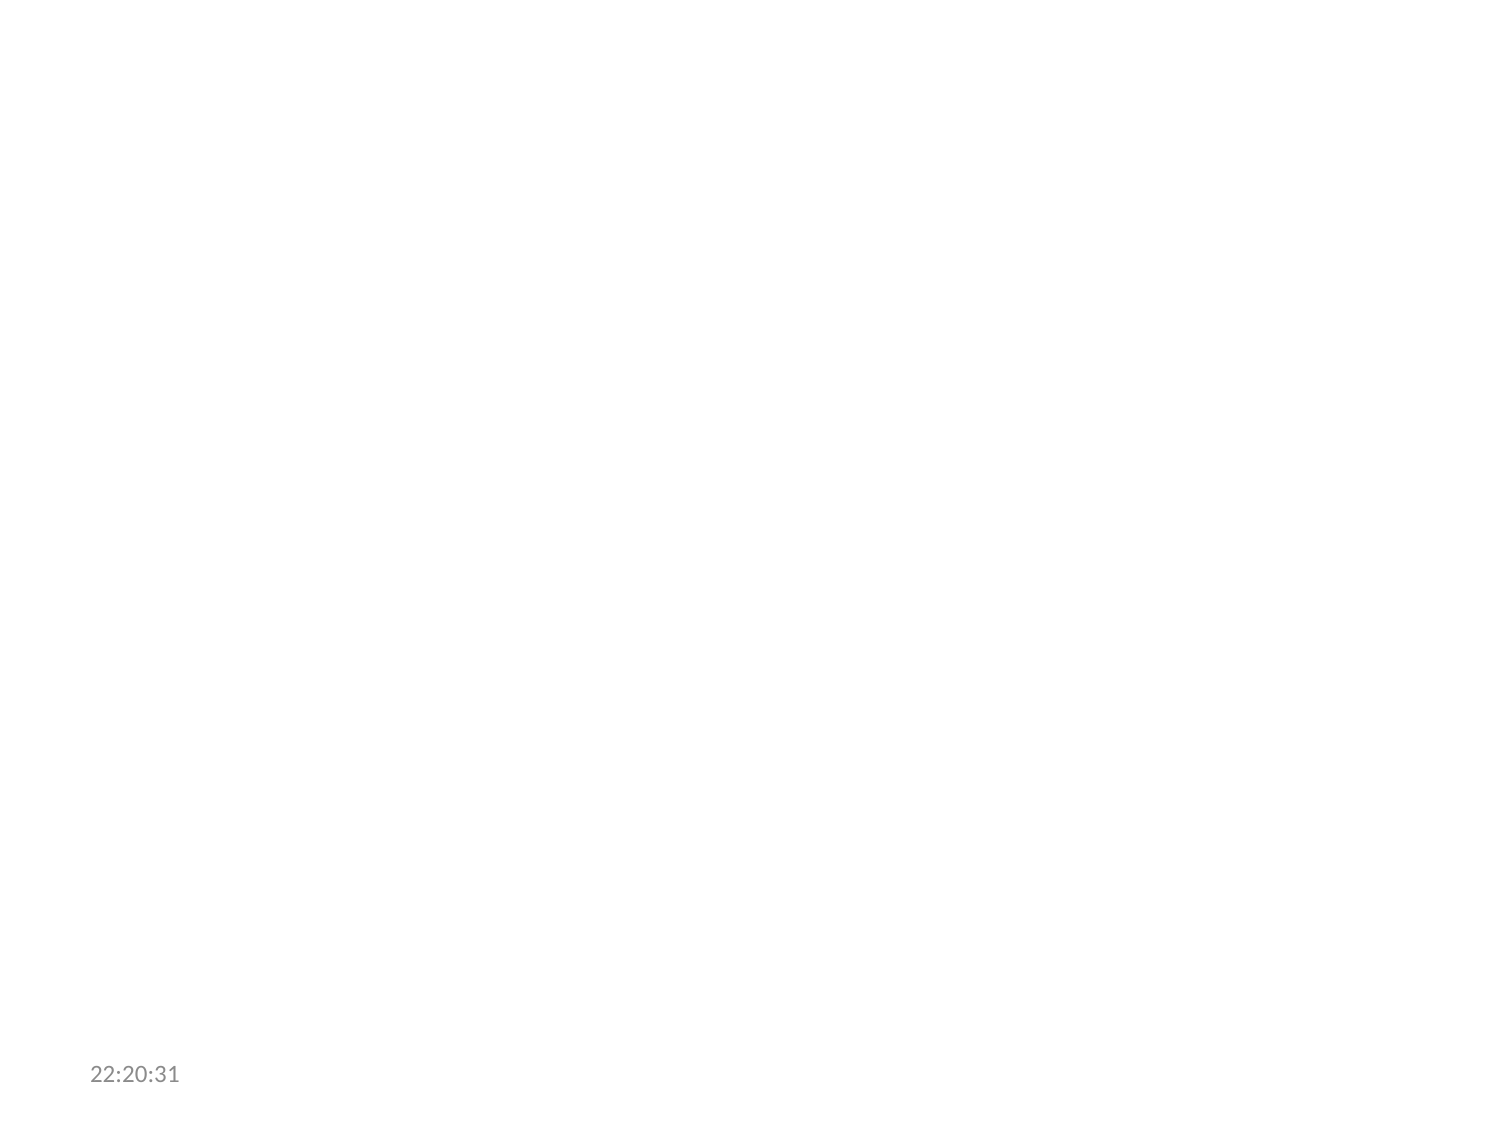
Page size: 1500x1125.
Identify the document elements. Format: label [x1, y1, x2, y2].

slide_number [75, 1042, 425, 1103]
